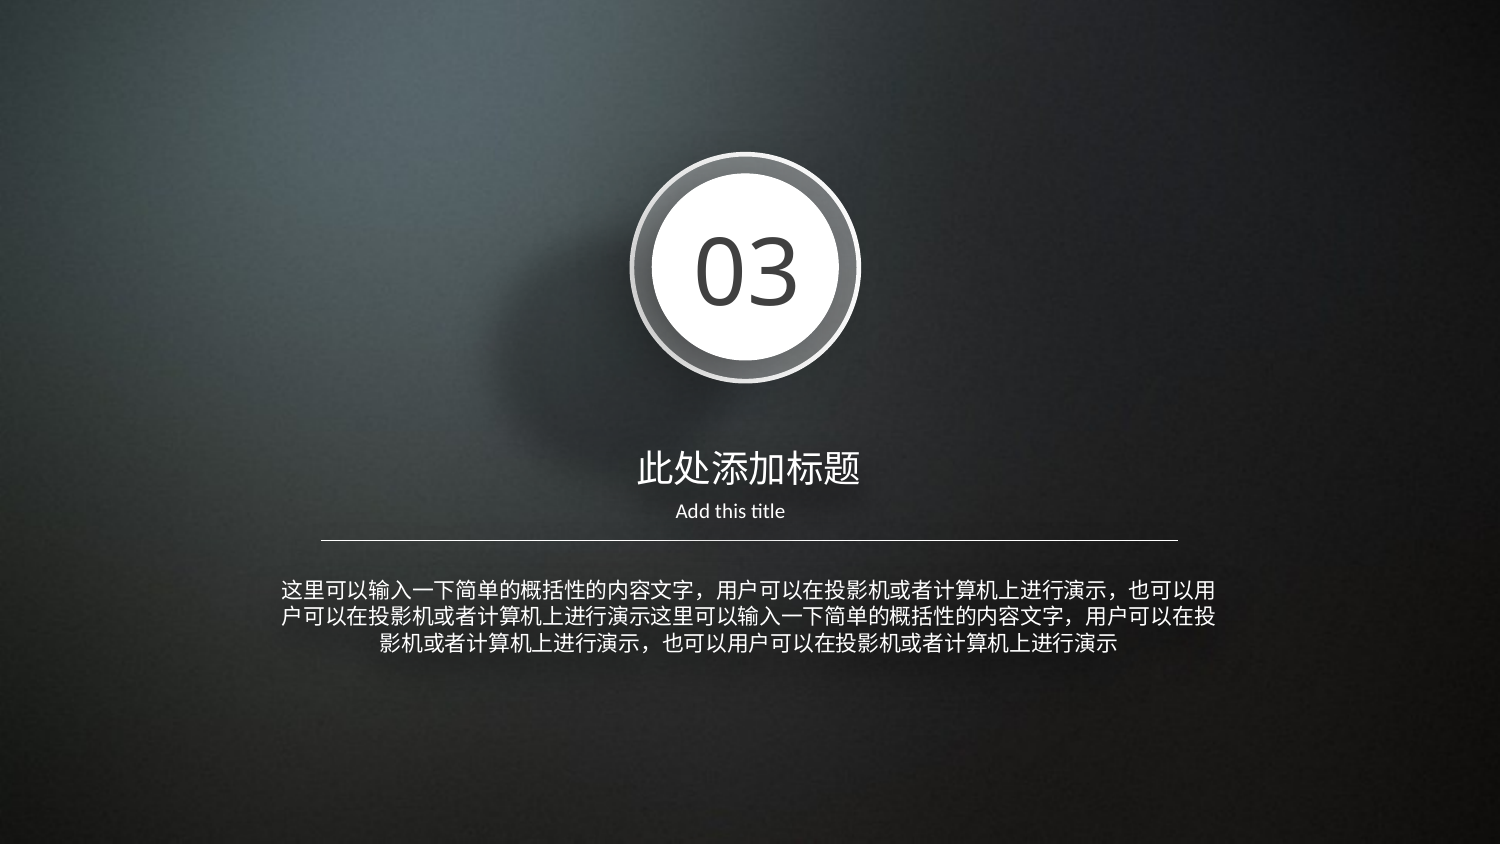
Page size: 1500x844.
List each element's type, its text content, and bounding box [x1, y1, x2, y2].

text_box 03 [678, 204, 830, 332]
text_box [849, 218, 860, 289]
text_box [651, 172, 816, 361]
text_box 这里可以输入一下简单的概括性的内容文字，用户可以在投影机或者计算机上进行演示，也可以用户可以在投影机或者计算机上进行演示这里可以输入一下简单的概括性的内容文字，用户可以在投影机或者计算机上进行演示，也可以用户可以在投影机或者计算机上进行演示 [256, 569, 1243, 690]
text_box [830, 226, 840, 308]
picture [0, 0, 1500, 844]
text_box 此处添加标题 [621, 438, 877, 498]
text_box Add this title [660, 489, 801, 530]
